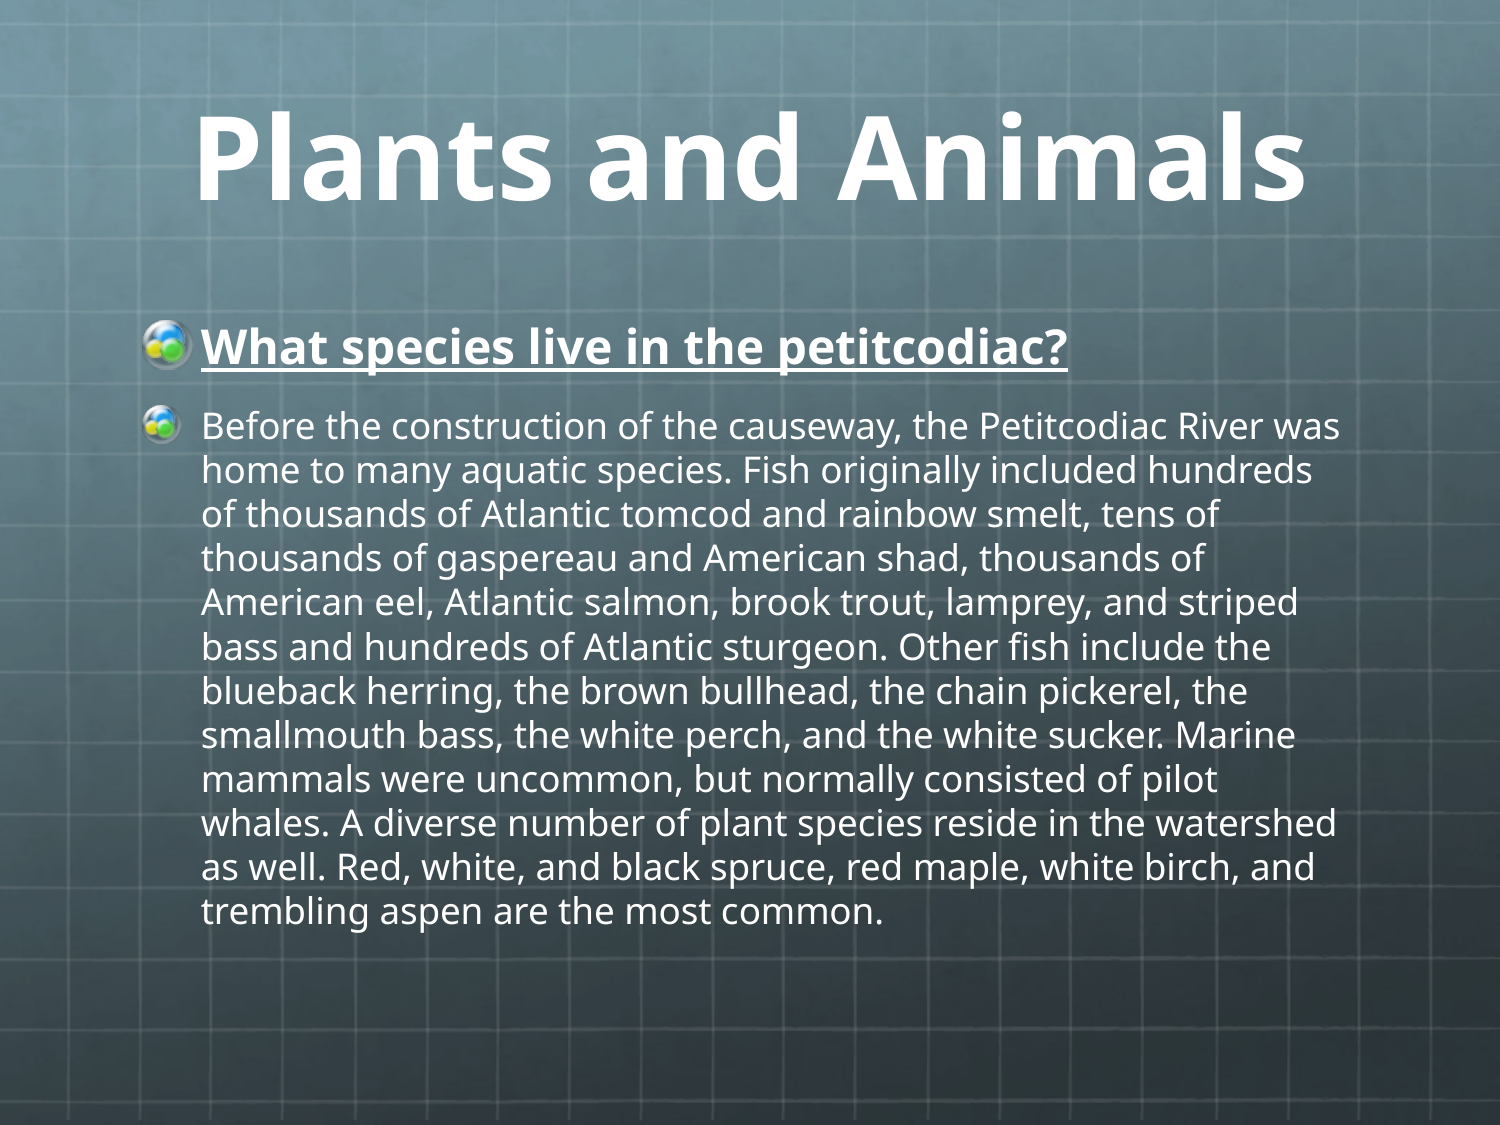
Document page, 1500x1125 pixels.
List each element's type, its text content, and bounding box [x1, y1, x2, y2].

picture [0, 0, 1500, 1125]
title Plants and Animals [127, 17, 1372, 289]
list What species live in the petitcodiac? Before the construction of the causeway, the Petitcodiac River was home to many aquatic species. Fish originally included hundreds of thousands of Atlantic tomcod and rainbow smelt, tens of thousands of gaspereau and American shad, thousands of American eel, Atlantic salmon, brook trout, lamprey, and striped bass and hundreds of Atlantic sturgeon. Other fish include the blueback herring, the brown bullhead, the chain pickerel, the smallmouth bass, the white perch, and the white sucker. Marine mammals were uncommon, but normally consisted of pilot whales. A diverse number of plant species reside in the watershed as well. Red, white, and black spruce, red maple, white birch, and trembling aspen are the most common. [127, 308, 1372, 958]
